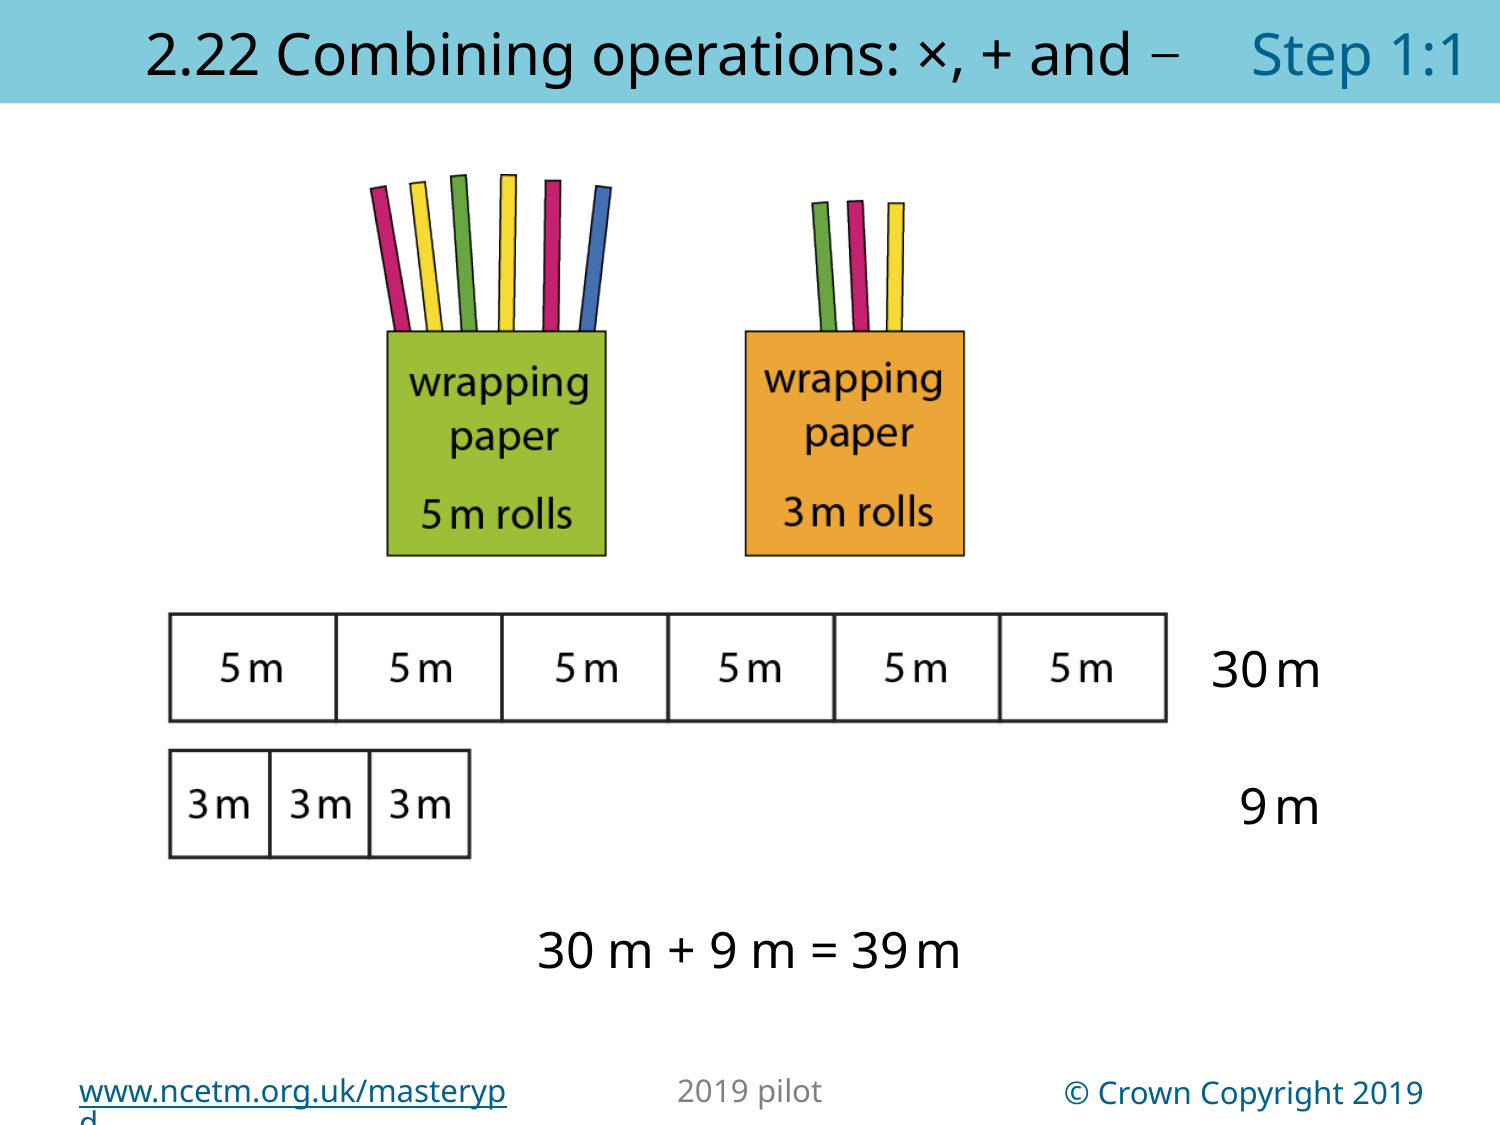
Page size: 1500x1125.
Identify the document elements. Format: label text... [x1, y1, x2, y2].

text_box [165, 174, 1333, 987]
list 2.22 Combining operations: ×, + and − Step 1:1 [0, 0, 1500, 104]
